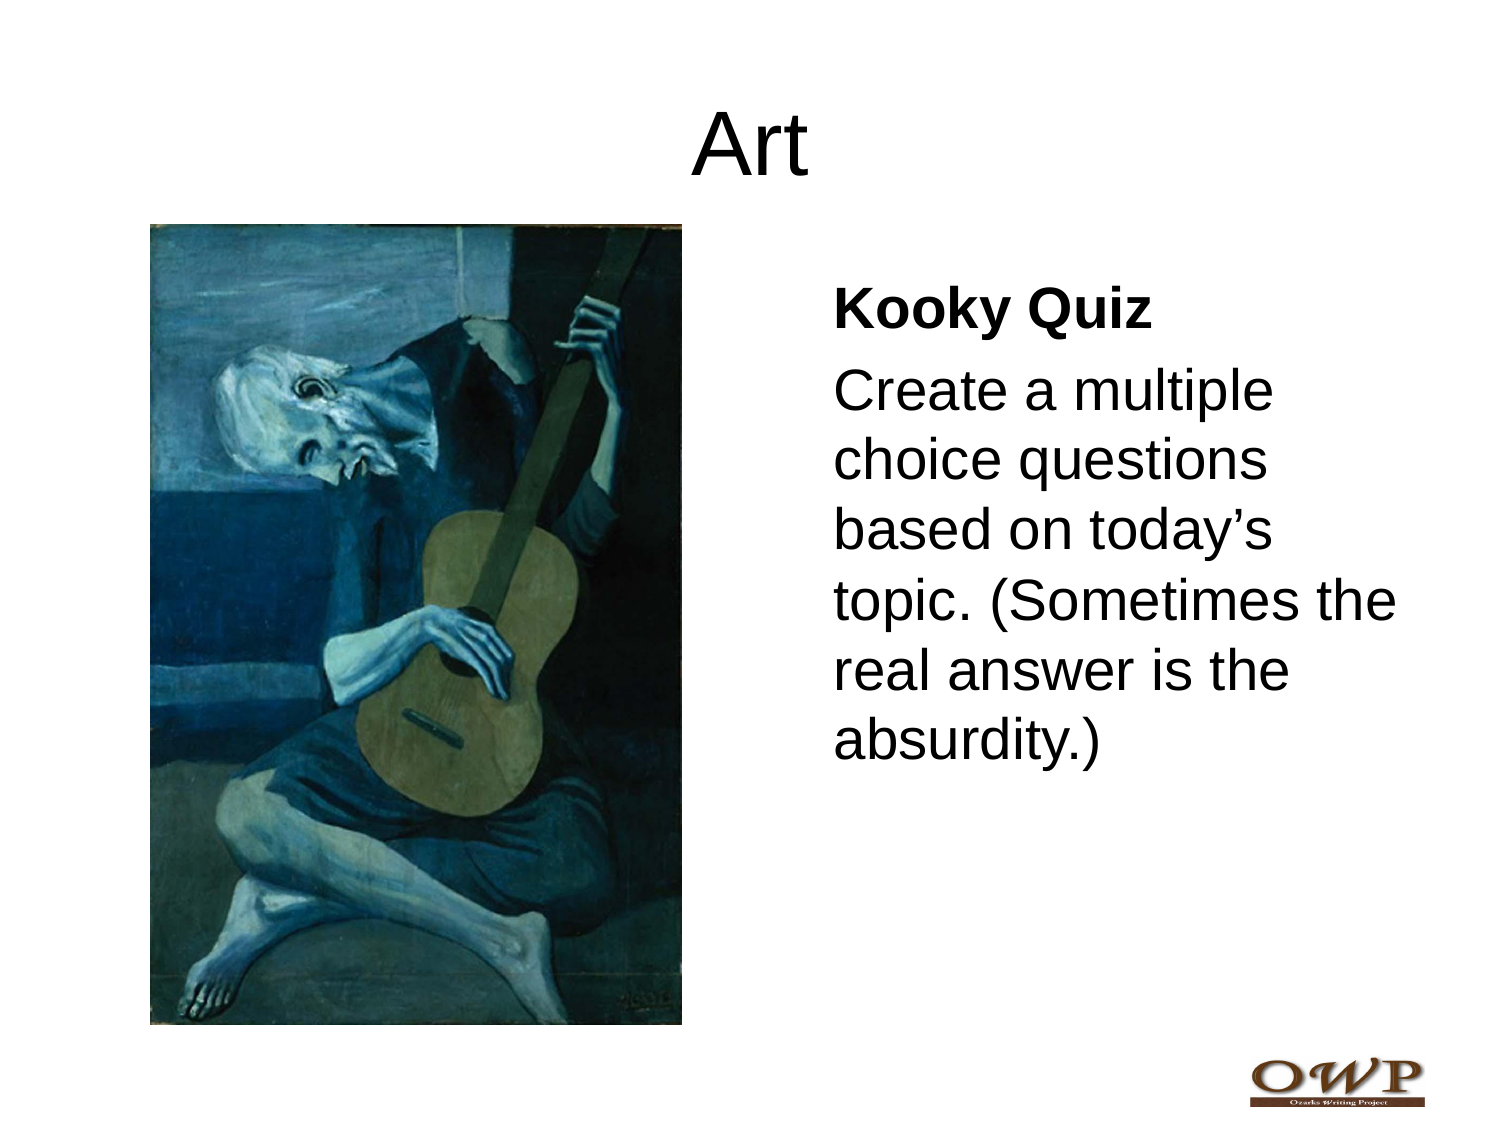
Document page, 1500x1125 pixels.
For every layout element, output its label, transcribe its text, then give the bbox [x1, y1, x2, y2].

picture [149, 224, 682, 1026]
picture [1250, 1055, 1426, 1108]
title Art [74, 44, 1426, 233]
list Kooky Quiz Create a multiple choice questions based on today’s topic. (Sometimes the real answer is the absurdity.) [762, 262, 1426, 1006]
